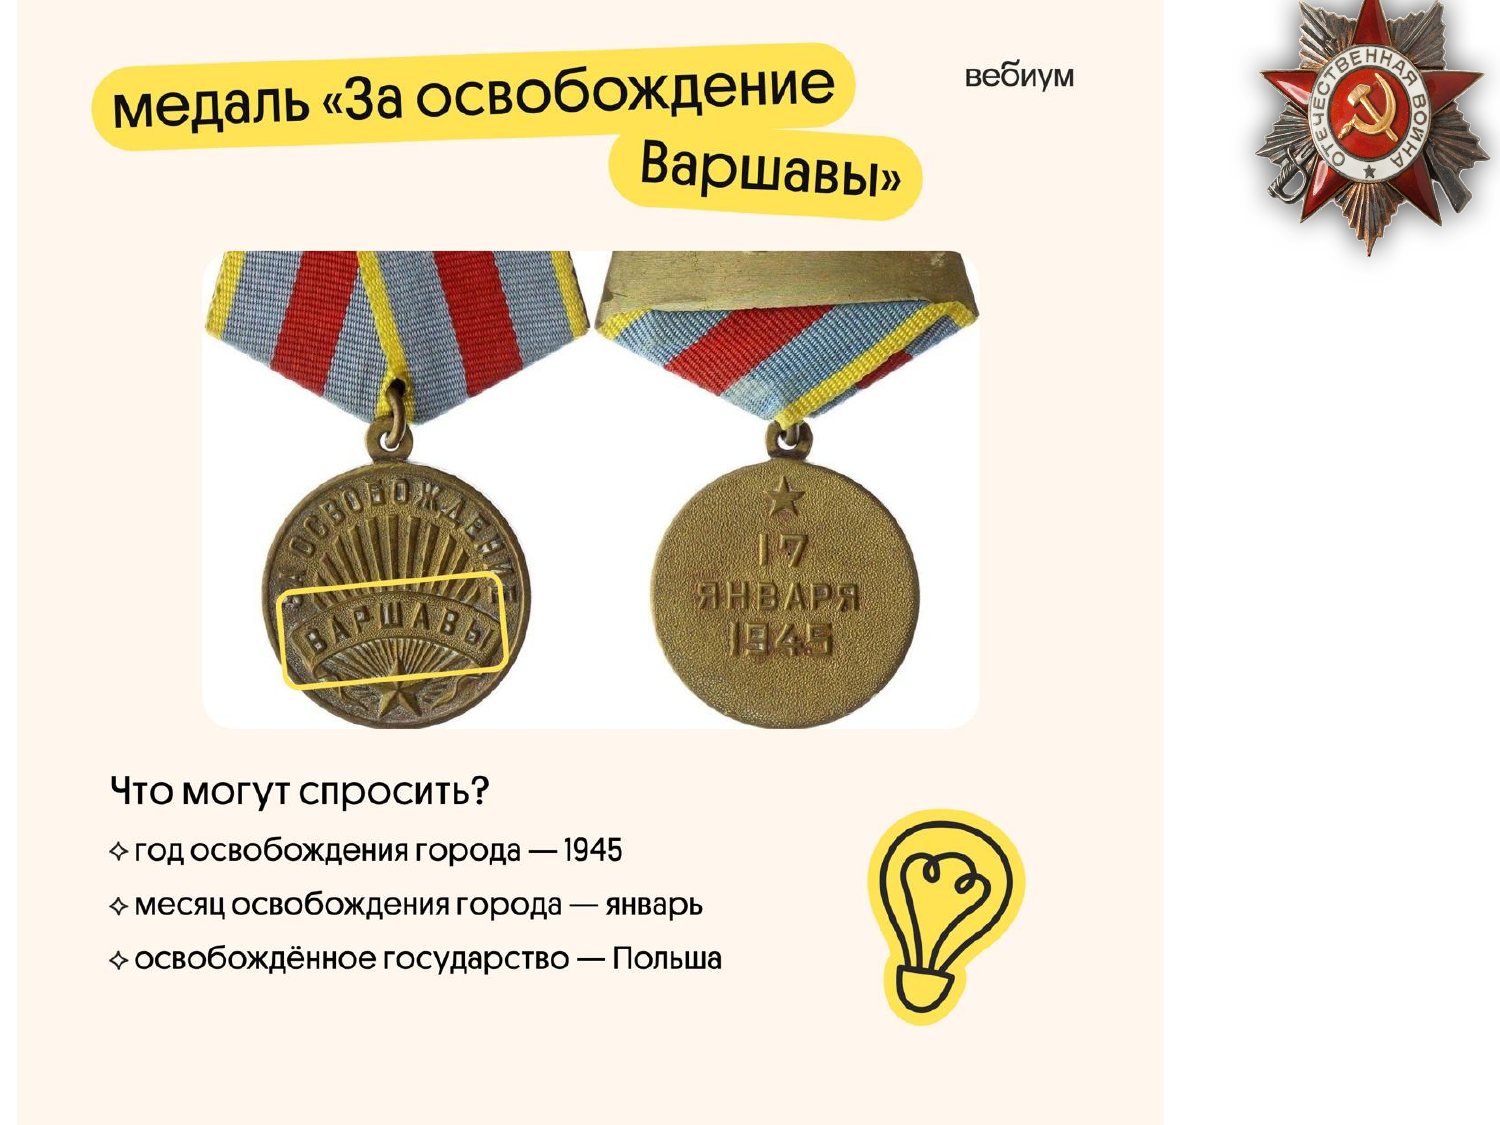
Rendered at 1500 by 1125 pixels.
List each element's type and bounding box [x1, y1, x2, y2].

picture [17, 0, 1164, 1125]
picture [1245, 0, 1500, 272]
